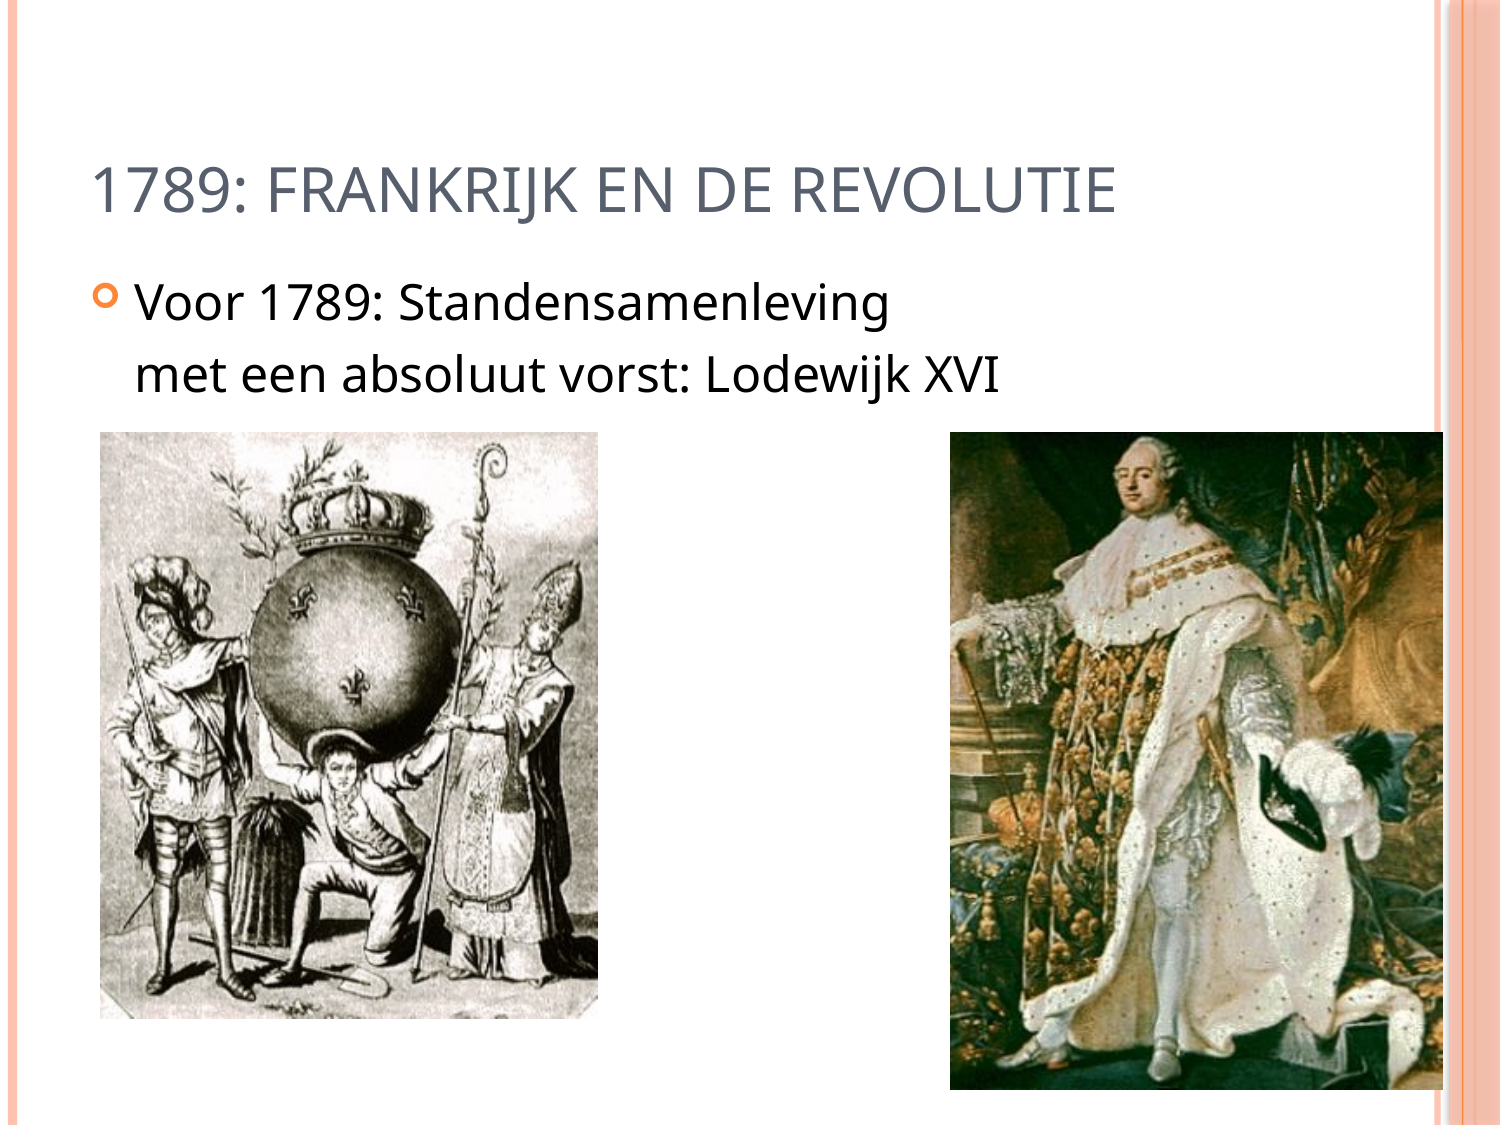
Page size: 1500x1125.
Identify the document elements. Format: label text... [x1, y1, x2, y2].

picture [99, 431, 599, 1020]
picture [950, 431, 1444, 1091]
list Voor 1789: Standensamenleving met een absoluut vorst: Lodewijk XVI [75, 262, 1300, 1062]
title 1789: Frankrijk en de revolutie [75, 45, 1300, 233]
